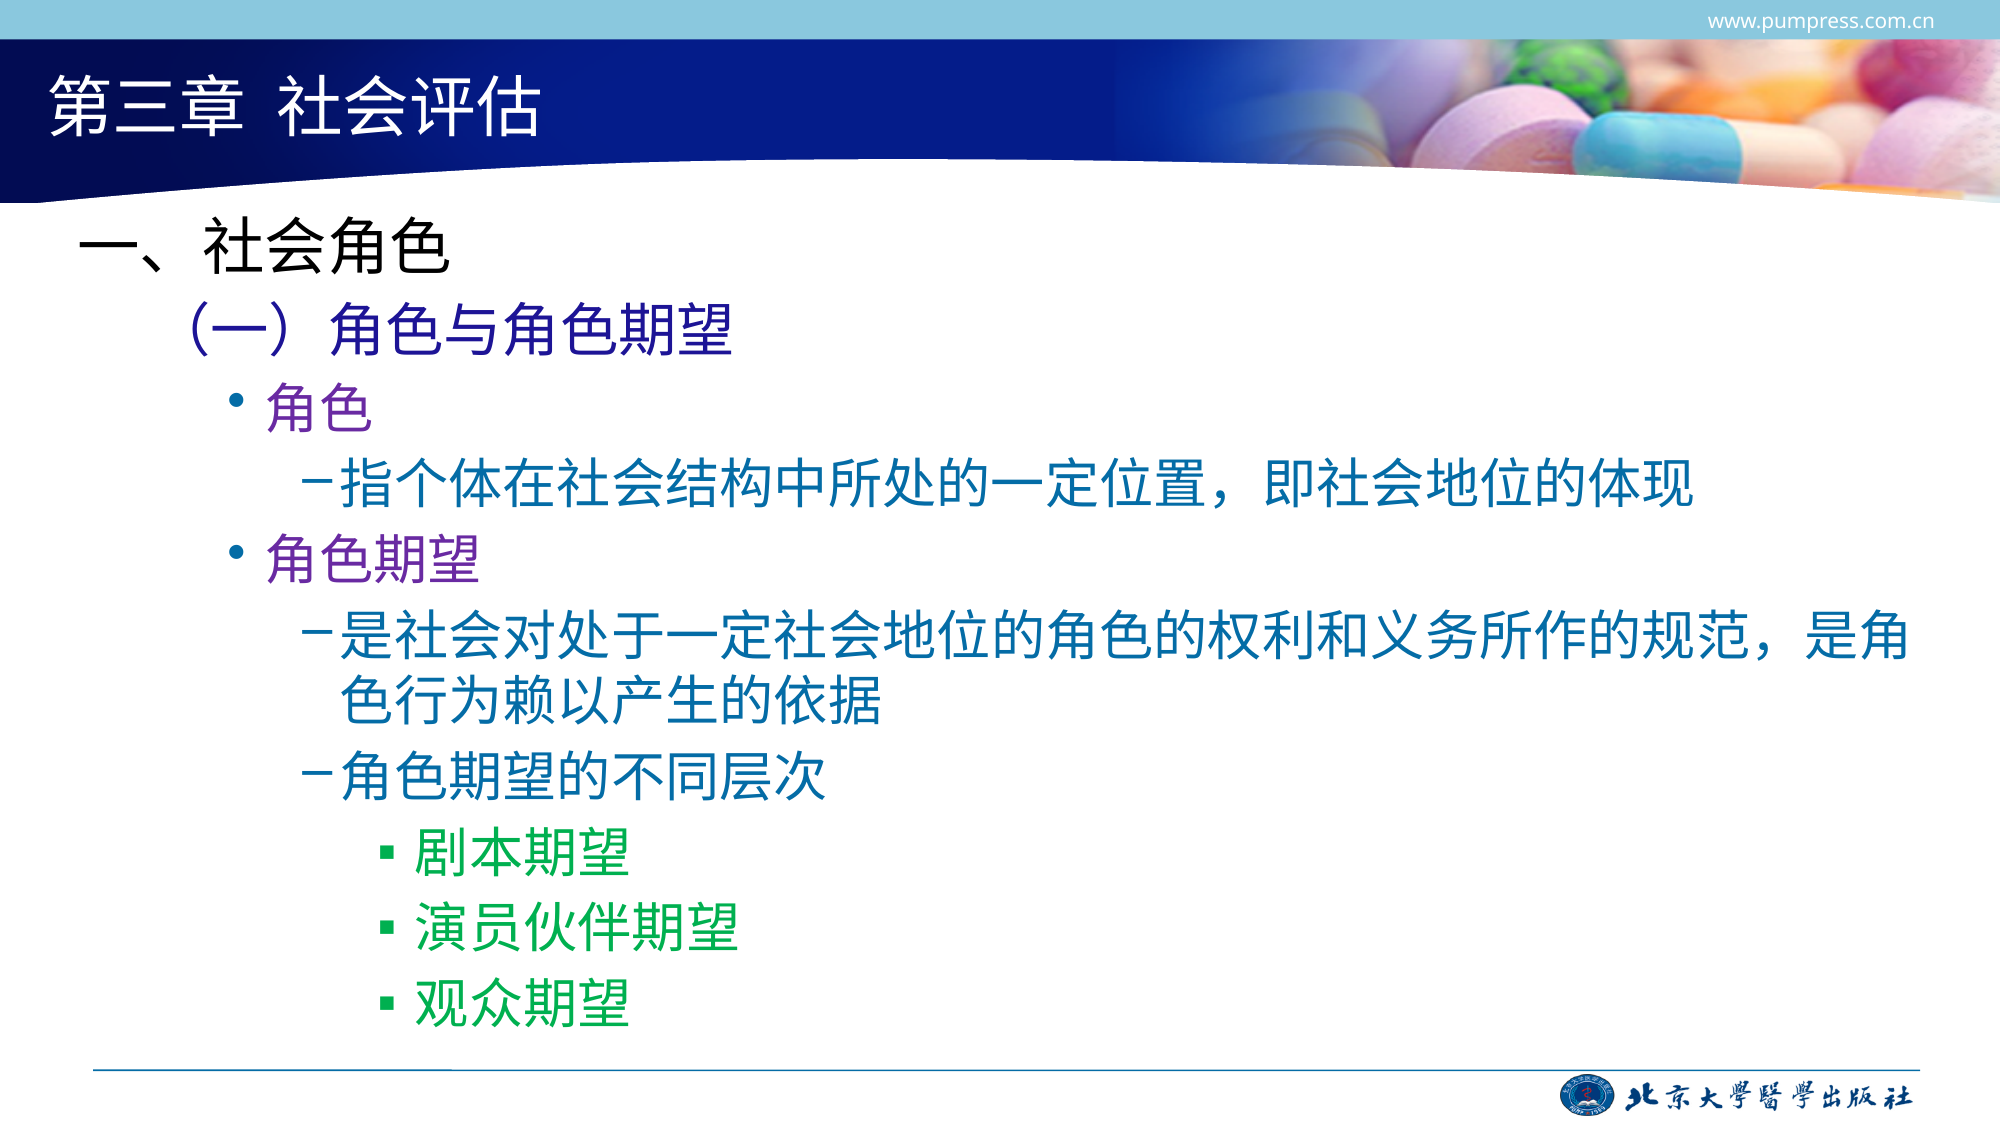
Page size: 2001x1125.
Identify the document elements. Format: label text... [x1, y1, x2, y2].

title 第三章 社会评估 [30, 58, 1799, 152]
picture [1560, 1074, 1915, 1118]
slide_number www.pumpress.com.cn [1366, 0, 1951, 38]
picture [0, 40, 2000, 203]
list 一、社会角色 （一）角色与角色期望 角色 指个体在社会结构中所处的一定位置，即社会地位的体现 角色期望 是社会对处于一定社会地位的角色的权利和义务所作的规范，是角色行为赖以产生的依据 角色期望的不同层次 剧本期望 演员伙伴期望 观众期望 [62, 198, 1947, 1000]
